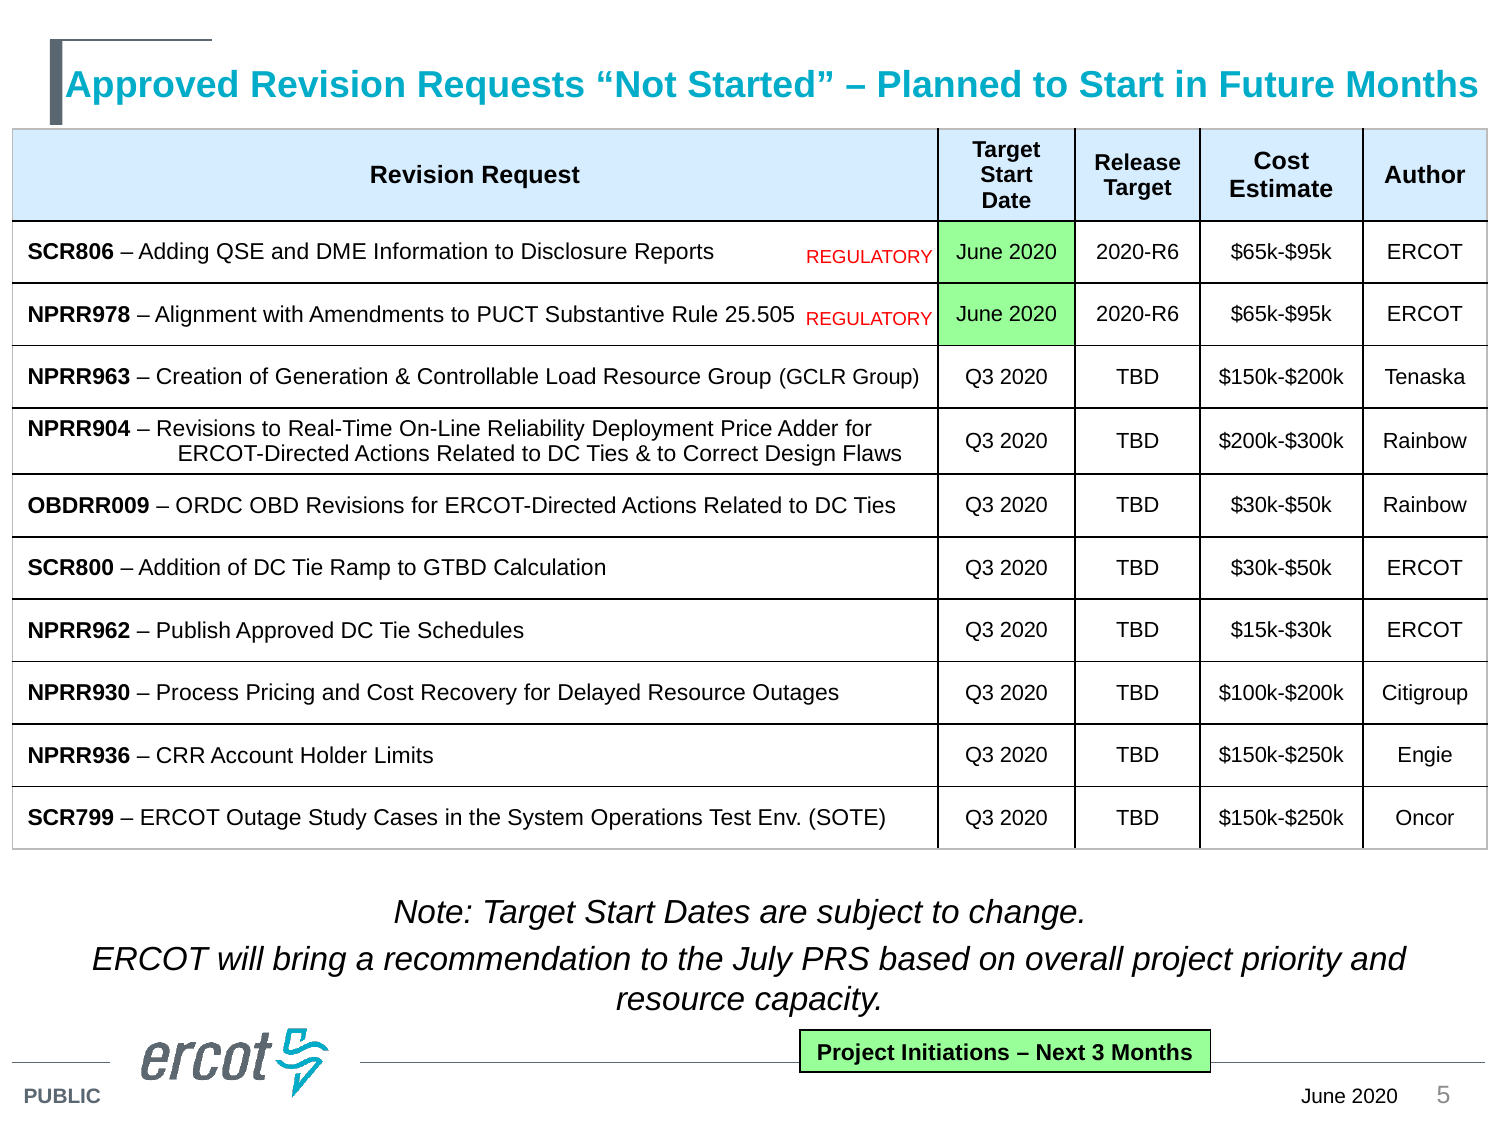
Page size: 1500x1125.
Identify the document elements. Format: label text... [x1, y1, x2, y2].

table_cell Engie [1364, 725, 1486, 786]
table_cell June 2020 [939, 222, 1074, 282]
table_cell 2020-R6 [1076, 284, 1199, 345]
table_cell $30k-$50k [1201, 475, 1362, 536]
table_cell Q3 2020 [939, 475, 1074, 536]
title Approved Revision Requests “Not Started” – Planned to Start in Future Months [50, 52, 1500, 125]
table_cell $15k-$30k [1201, 600, 1362, 661]
table_cell $100k-$200k [1201, 662, 1362, 723]
table_cell NPRR963 – Creation of Generation & Controllable Load Resource Group (GCLR Group) [13, 346, 937, 407]
table_cell Tenaska [1364, 346, 1486, 407]
table_cell Oncor [1364, 787, 1486, 848]
text_box REGULATORY [791, 237, 948, 275]
table_header Author [1364, 130, 1486, 220]
slide_number 5 [1412, 1076, 1475, 1112]
table_cell SCR799 – ERCOT Outage Study Cases in the System Operations Test Env. (SOTE) [13, 787, 937, 848]
table_cell TBD [1076, 409, 1199, 473]
table_cell TBD [1076, 725, 1199, 786]
table_cell ERCOT [1364, 222, 1486, 282]
table_cell Q3 2020 [939, 725, 1074, 786]
table_cell ERCOT [1364, 284, 1486, 345]
table_cell Q3 2020 [939, 787, 1074, 848]
table_cell 2020-R6 [1076, 222, 1199, 282]
text_box Project Initiations – Next 3 Months [800, 1029, 1211, 1073]
table_cell NPRR962 – Publish Approved DC Tie Schedules [13, 600, 937, 661]
table_cell OBDRR009 – ORDC OBD Revisions for ERCOT-Directed Actions Related to DC Ties [13, 475, 937, 536]
table_header Target Start Date [939, 130, 1074, 220]
table_cell SCR806 – Adding QSE and DME Information to Disclosure Reports [13, 222, 937, 282]
table_cell Q3 2020 [939, 538, 1074, 598]
table_cell $200k-$300k [1201, 409, 1362, 473]
table_cell SCR800 – Addition of DC Tie Ramp to GTBD Calculation [13, 538, 937, 598]
table_cell Q3 2020 [939, 600, 1074, 661]
table_cell Rainbow [1364, 409, 1486, 473]
table_header Revision Request [13, 130, 937, 220]
list Note: Target Start Dates are subject to change. ERCOT will bring a recommendation to the July PRS based on overall project priority and resource capacity. [37, 882, 1463, 1024]
table_header Cost Estimate [1201, 130, 1362, 220]
table_cell Q3 2020 [939, 346, 1074, 407]
table_cell $30k-$50k [1201, 538, 1362, 598]
table_cell ERCOT [1364, 538, 1486, 598]
table_cell $65k-$95k [1201, 222, 1362, 282]
table_cell $150k-$250k [1201, 725, 1362, 786]
picture [137, 1024, 332, 1100]
table_cell Citigroup [1364, 662, 1486, 723]
table_cell NPRR978 – Alignment with Amendments to PUCT Substantive Rule 25.505 [13, 284, 937, 345]
table_cell TBD [1076, 787, 1199, 848]
text_box REGULATORY [790, 299, 948, 337]
table_cell TBD [1076, 475, 1199, 536]
table_cell $150k-$200k [1201, 346, 1362, 407]
table_header Release Target [1076, 130, 1199, 220]
table_cell NPRR936 – CRR Account Holder Limits [13, 725, 937, 786]
table_cell TBD [1076, 346, 1199, 407]
table_cell TBD [1076, 538, 1199, 598]
table_cell June 2020 [939, 284, 1074, 345]
table_cell ERCOT [1364, 600, 1486, 661]
table_cell NPRR930 – Process Pricing and Cost Recovery for Delayed Resource Outages [13, 662, 937, 723]
table_cell Q3 2020 [939, 409, 1074, 473]
table_cell NPRR904 – Revisions to Real-Time On-Line Reliability Deployment Price Adder for ERCOT-Directed Actions Related to DC Ties & to Correct Design Flaws [13, 409, 937, 473]
table_cell TBD [1076, 662, 1199, 723]
table_cell $150k-$250k [1201, 787, 1362, 848]
table_cell Rainbow [1364, 475, 1486, 536]
table_cell TBD [1076, 600, 1199, 661]
table_cell Q3 2020 [939, 662, 1074, 723]
table_cell $65k-$95k [1201, 284, 1362, 345]
